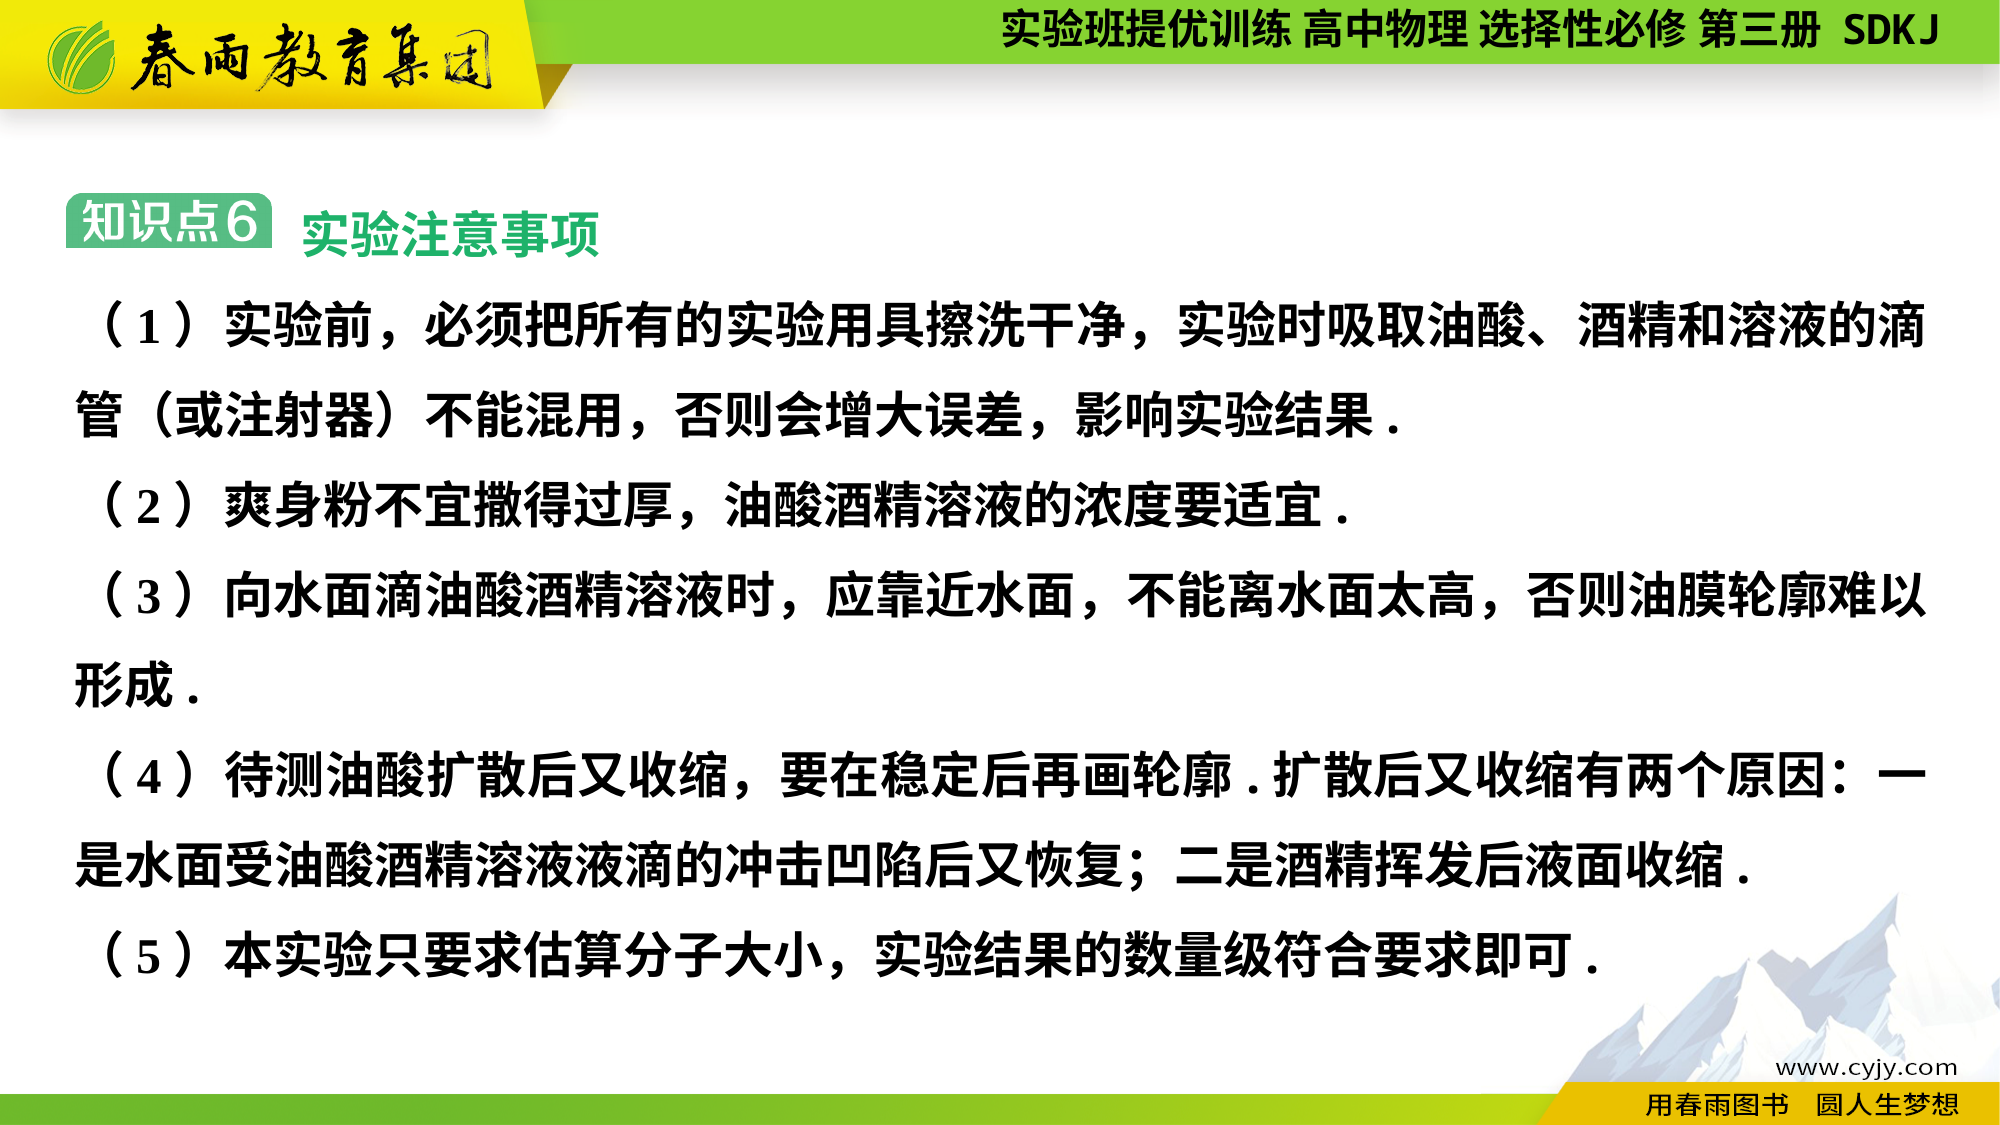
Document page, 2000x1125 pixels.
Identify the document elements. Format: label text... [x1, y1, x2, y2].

list 实验注意事项 （1）实验前，必须把所有的实验用具擦洗干净，实验时吸取油酸、酒精和溶液的滴管（或注射器）不能混用，否则会增大误差，影响实验结果. （2）爽身粉不宜撒得过厚，油酸酒精溶液的浓度要适宜. （3）向水面滴油酸酒精溶液时，应靠近水面，不能离水面太高，否则油膜轮廓难以形成. （4）待测油酸扩散后又收缩，要在稳定后再画轮廓.扩散后又收缩有两个原因：一是水面受油酸酒精溶液液滴的冲击凹陷后又恢复；二是酒精挥发后液面收缩. （5）本实验只要求估算分子大小，实验结果的数量级符合要求即可. [59, 166, 1944, 1000]
picture [0, 0, 2000, 1125]
